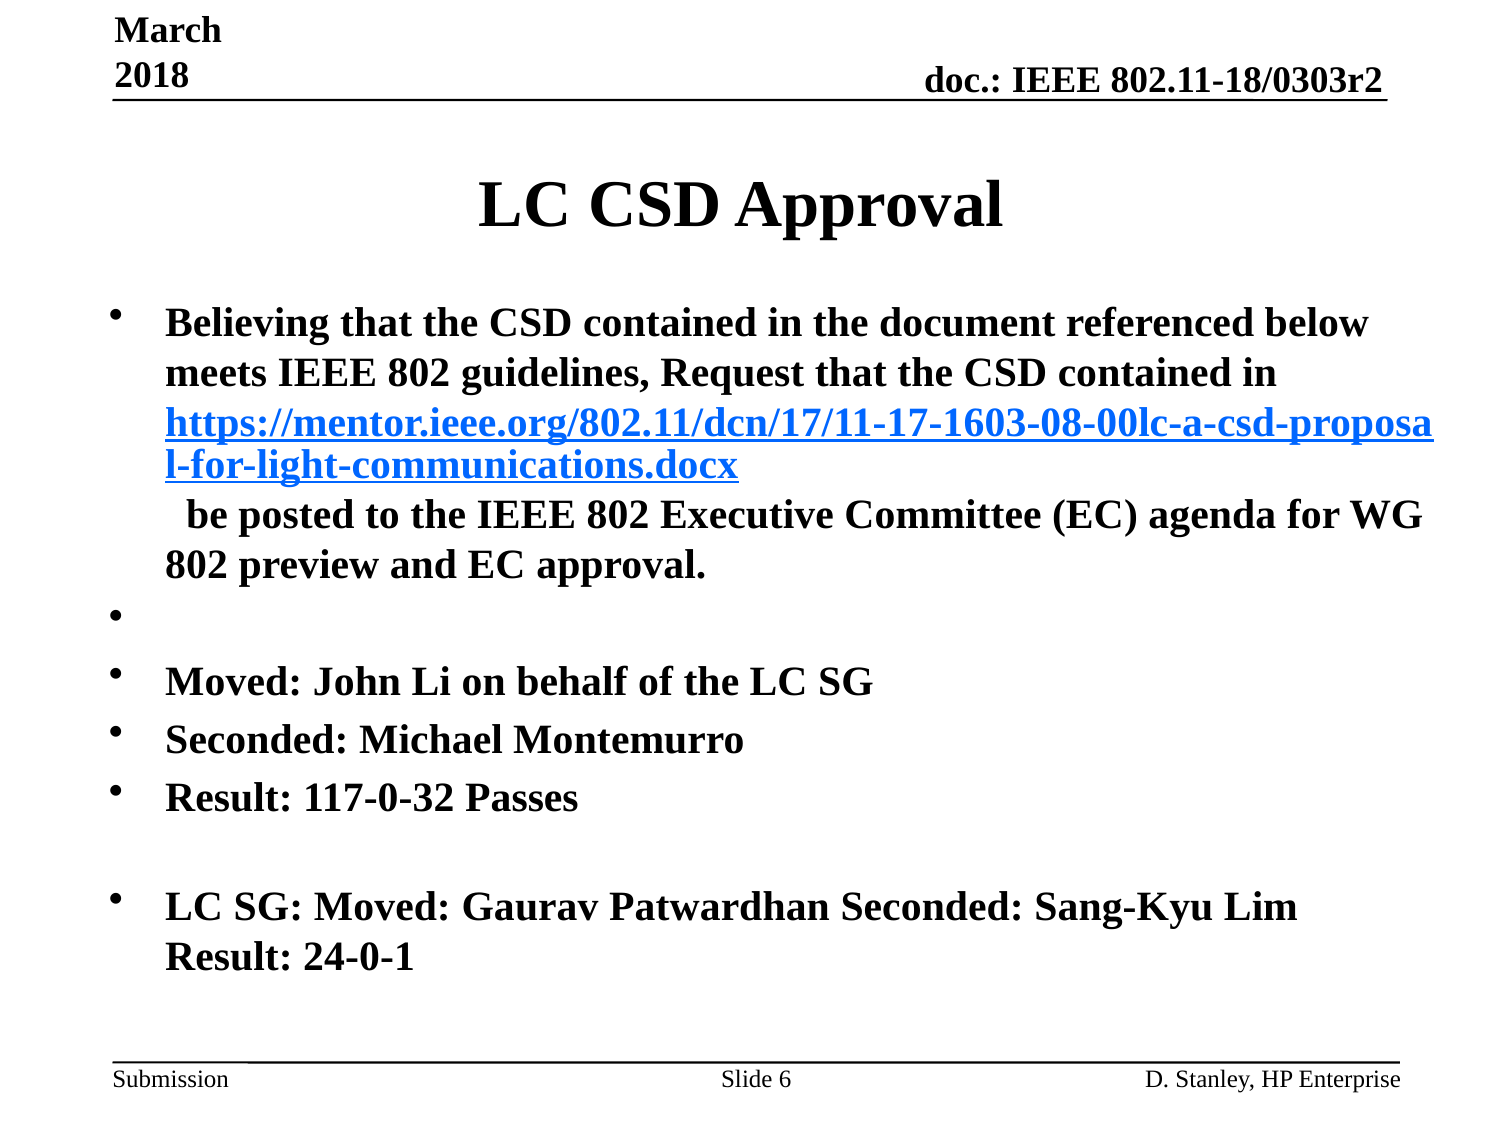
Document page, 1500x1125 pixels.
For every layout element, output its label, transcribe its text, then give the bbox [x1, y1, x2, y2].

text_box Believing that the CSD contained in the document referenced below meets IEEE 802 guidelines, Request that the CSD contained in https://mentor.ieee.org/802.11/dcn/17/11-17-1603-08-00lc-a-csd-proposal-for-light-communications.docx be posted to the IEEE 802 Executive Committee (EC) agenda for WG 802 preview and EC approval. Moved: John Li on behalf of the LC SG Seconded: Michael Montemurro Result: 117-0-32 Passes LC SG: Moved: Gaurav Patwardhan Seconded: Sang-Kyu Lim Result: 24-0-1 [93, 287, 1457, 1075]
title LC CSD Approval [112, 112, 1388, 262]
slide_number Slide 6 [712, 1075, 800, 1093]
footer D. Stanley, HP Enterprise [878, 1075, 1402, 1093]
list [68, 262, 1432, 1050]
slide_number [114, 49, 270, 95]
